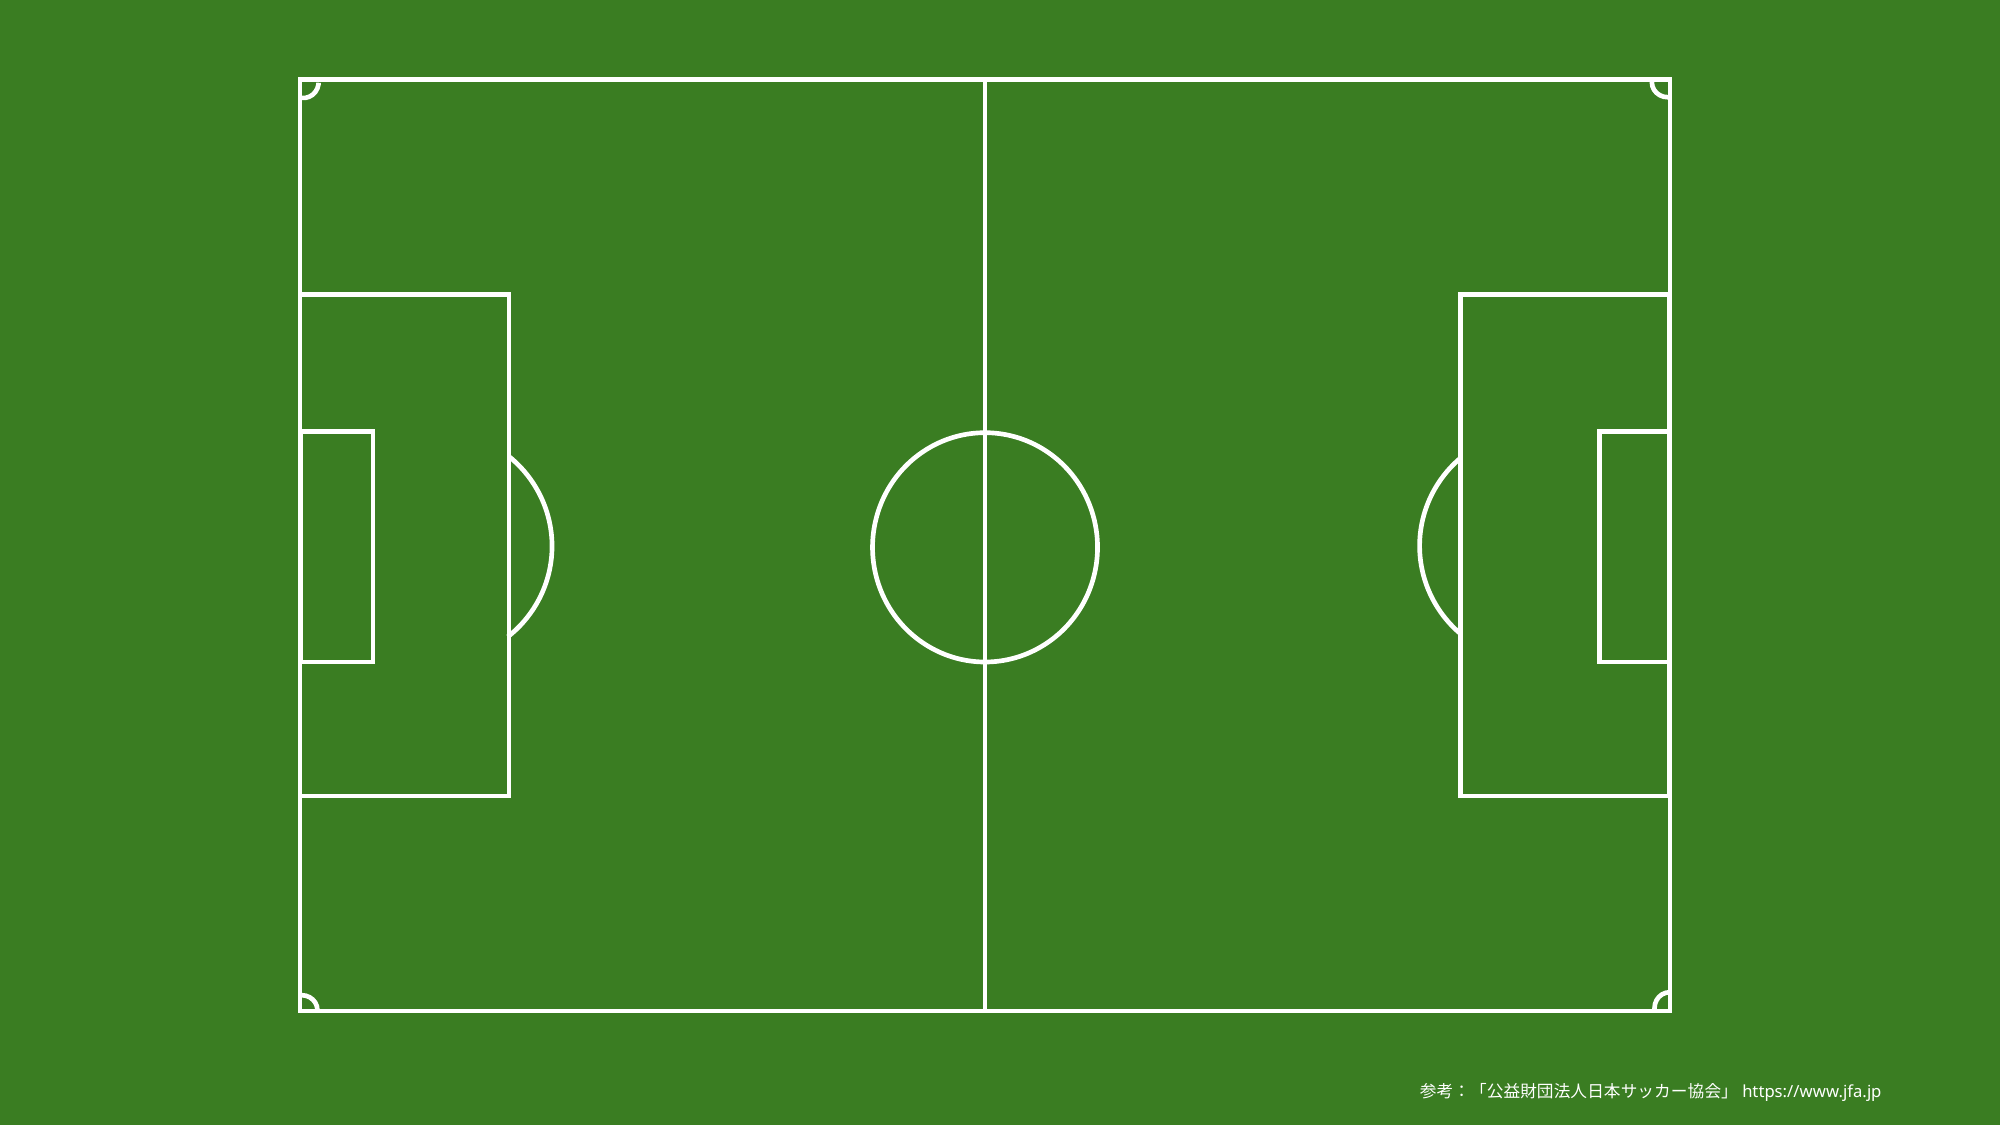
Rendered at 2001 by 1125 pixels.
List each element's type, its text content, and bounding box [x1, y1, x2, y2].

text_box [285, 65, 1685, 1026]
text_box 参考：「公益財団法人日本サッカー協会」https://www.jfa.jp [1405, 1073, 2000, 1109]
